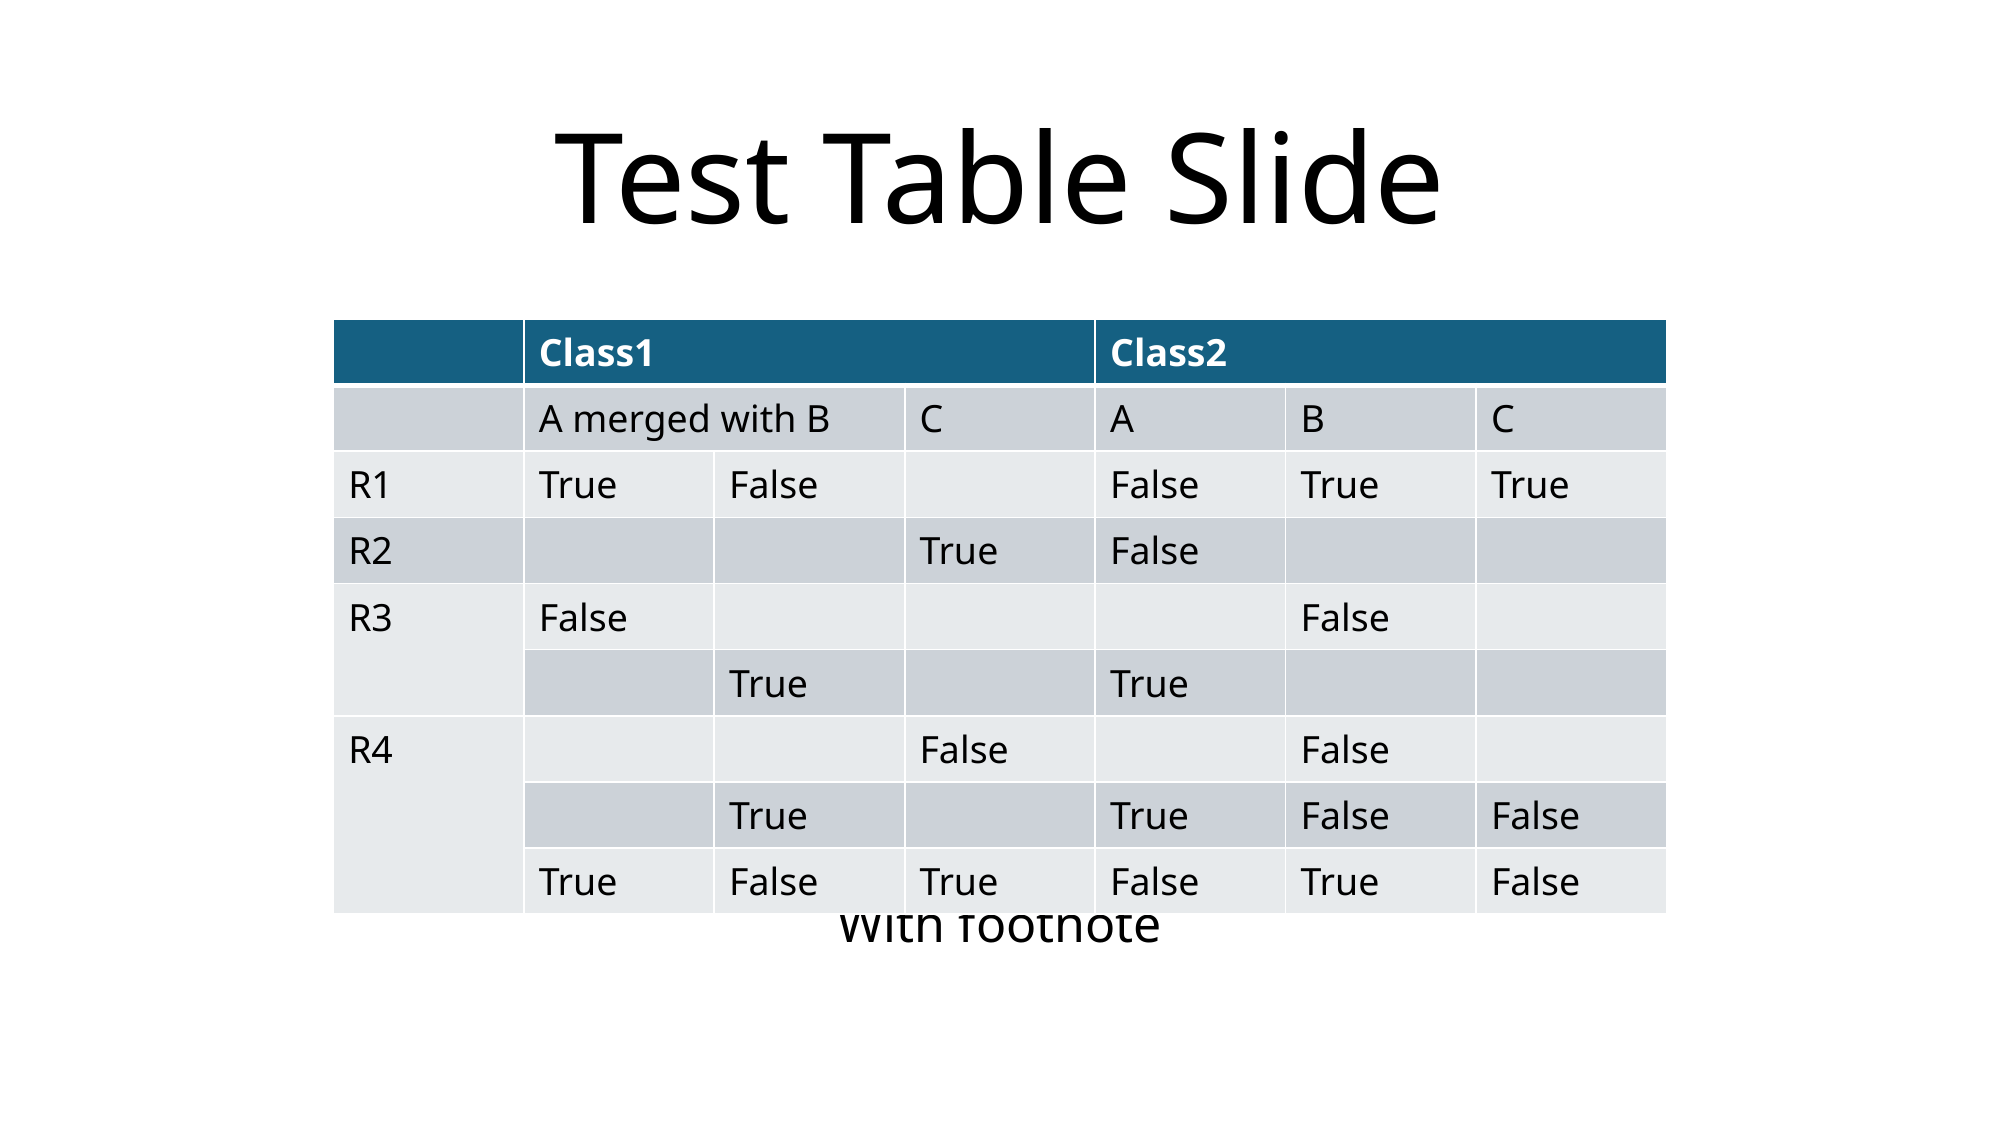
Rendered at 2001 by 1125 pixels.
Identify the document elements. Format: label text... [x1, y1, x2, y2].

table_header [334, 320, 523, 383]
table_cell False [1096, 849, 1285, 913]
table_cell [906, 452, 1094, 517]
table_cell False [1477, 849, 1666, 913]
table_cell [525, 717, 713, 781]
table_cell False [1286, 717, 1475, 781]
table_cell [1477, 650, 1666, 715]
table_cell [1477, 717, 1666, 781]
table_cell False [1286, 783, 1475, 847]
table_cell False [715, 452, 904, 517]
table_cell [1477, 518, 1666, 583]
table_cell B [1286, 388, 1475, 450]
table_cell False [1477, 783, 1666, 847]
table_cell True [1286, 452, 1475, 517]
table_cell [715, 518, 904, 583]
table_cell True [1286, 849, 1475, 913]
table_cell C [906, 388, 1094, 450]
table_cell True [1096, 650, 1285, 715]
table_cell True [906, 518, 1094, 583]
table_cell False [1096, 518, 1285, 583]
table_cell [334, 388, 523, 450]
table_cell True [715, 650, 904, 715]
table_cell [906, 650, 1094, 715]
table_cell True [1477, 452, 1666, 517]
table_cell True [525, 849, 713, 913]
table_cell R1 [334, 452, 523, 517]
table_cell [715, 584, 904, 649]
table_cell True [906, 849, 1094, 913]
table_cell [1477, 584, 1666, 649]
table_header Class2 [1096, 320, 1666, 383]
table_cell [525, 783, 713, 847]
table_cell [525, 518, 713, 583]
table_cell R3 [334, 584, 523, 715]
table_cell True [715, 783, 904, 847]
table_cell R4 [334, 717, 523, 913]
table_cell [1096, 717, 1285, 781]
table_cell [715, 717, 904, 781]
table_cell A merged with B [525, 388, 904, 450]
table_cell C [1477, 388, 1666, 450]
title Test Table Slide [249, 105, 1750, 259]
table_cell [1096, 584, 1285, 649]
table_cell [1286, 518, 1475, 583]
table_cell False [525, 584, 713, 649]
table_cell [1286, 650, 1475, 715]
table_cell True [525, 452, 713, 517]
table_cell A [1096, 388, 1285, 450]
table_cell False [1286, 584, 1475, 649]
subtitle With footnote [249, 891, 1750, 966]
table_cell False [715, 849, 904, 913]
table_cell [906, 584, 1094, 649]
table_cell R2 [334, 518, 523, 583]
table_cell False [1096, 452, 1285, 517]
table_cell True [1096, 783, 1285, 847]
table_cell [525, 650, 713, 715]
table_cell False [906, 717, 1094, 781]
table_cell [906, 783, 1094, 847]
table_header Class1 [525, 320, 1094, 383]
